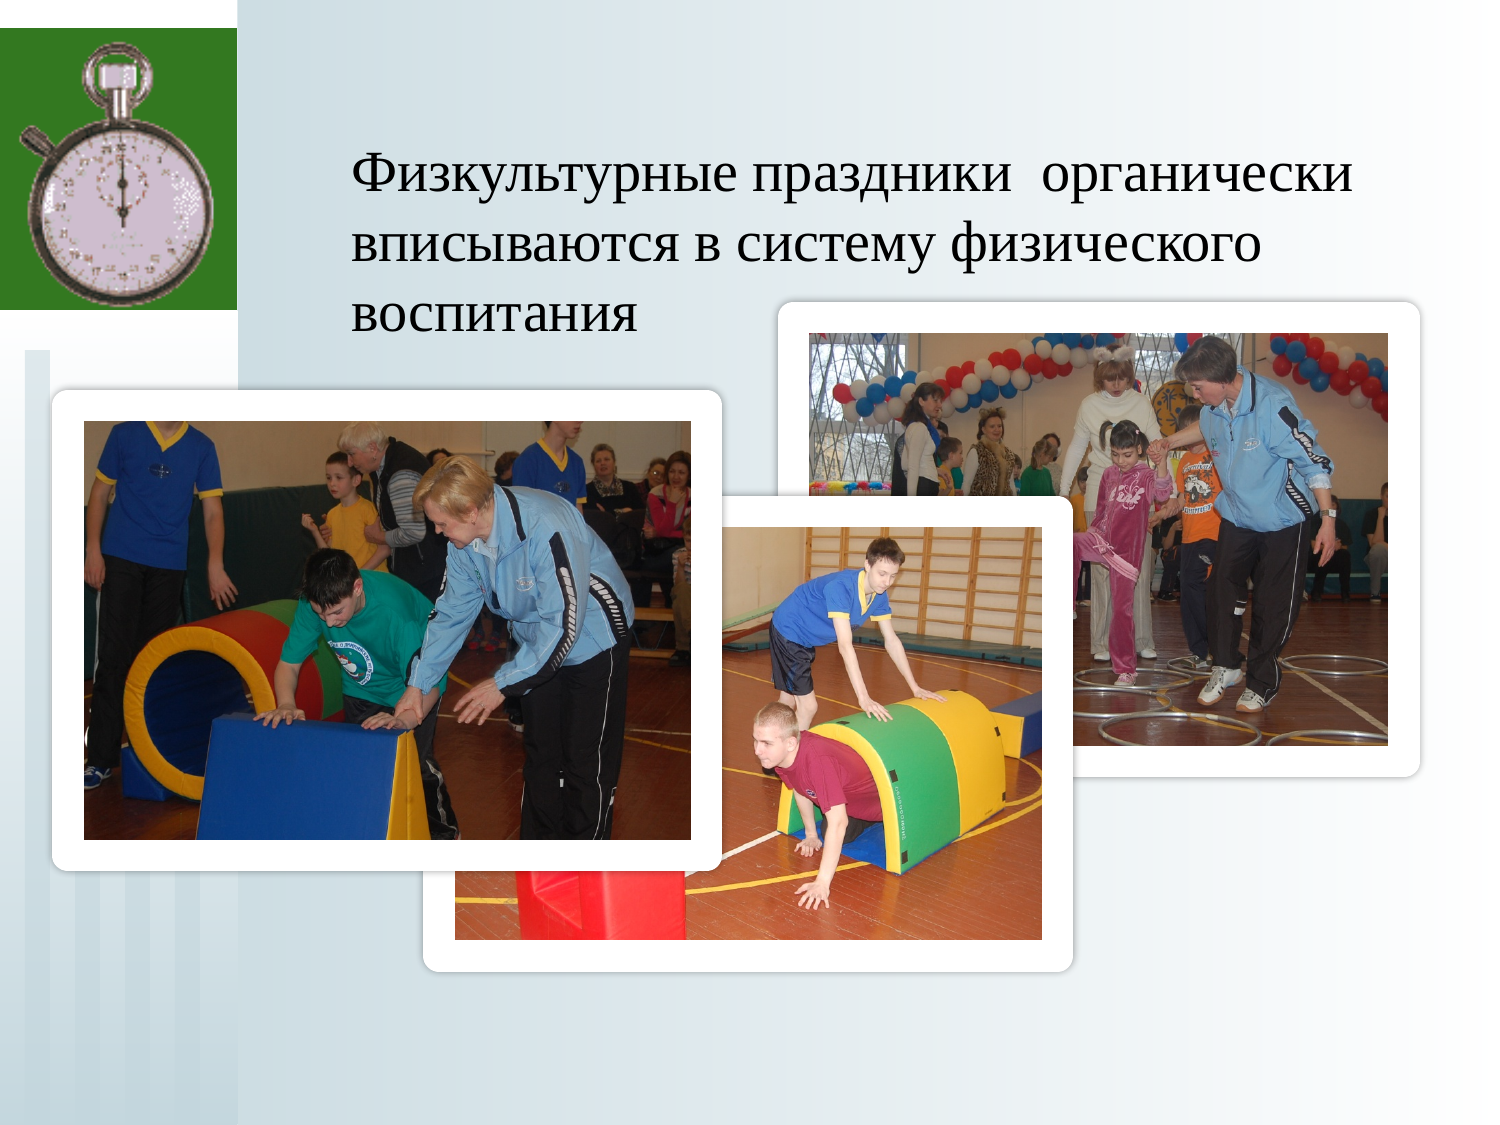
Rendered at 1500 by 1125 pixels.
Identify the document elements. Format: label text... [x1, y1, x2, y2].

picture [0, 28, 237, 310]
picture [83, 332, 1389, 941]
text_box Физкультурные праздники органически вписываются в систему физического воспитания [336, 125, 1459, 351]
